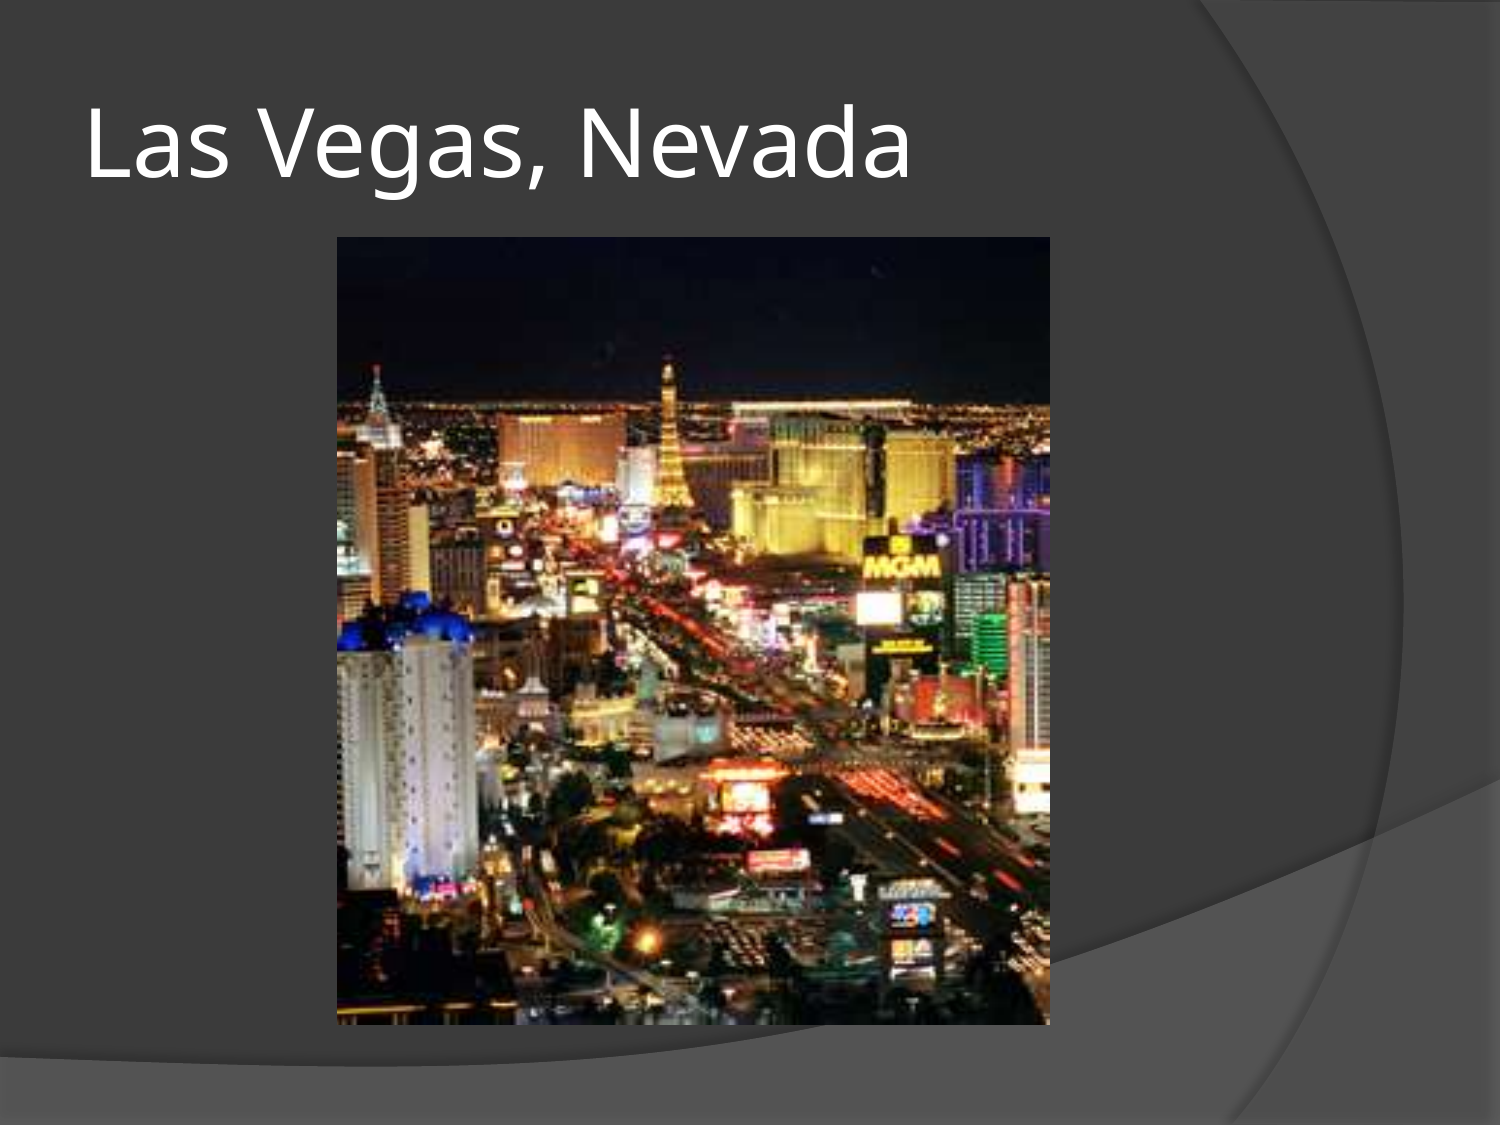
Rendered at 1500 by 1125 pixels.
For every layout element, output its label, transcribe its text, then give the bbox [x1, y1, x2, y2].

title Las Vegas, Nevada [74, 44, 1301, 233]
picture [337, 237, 1051, 1026]
